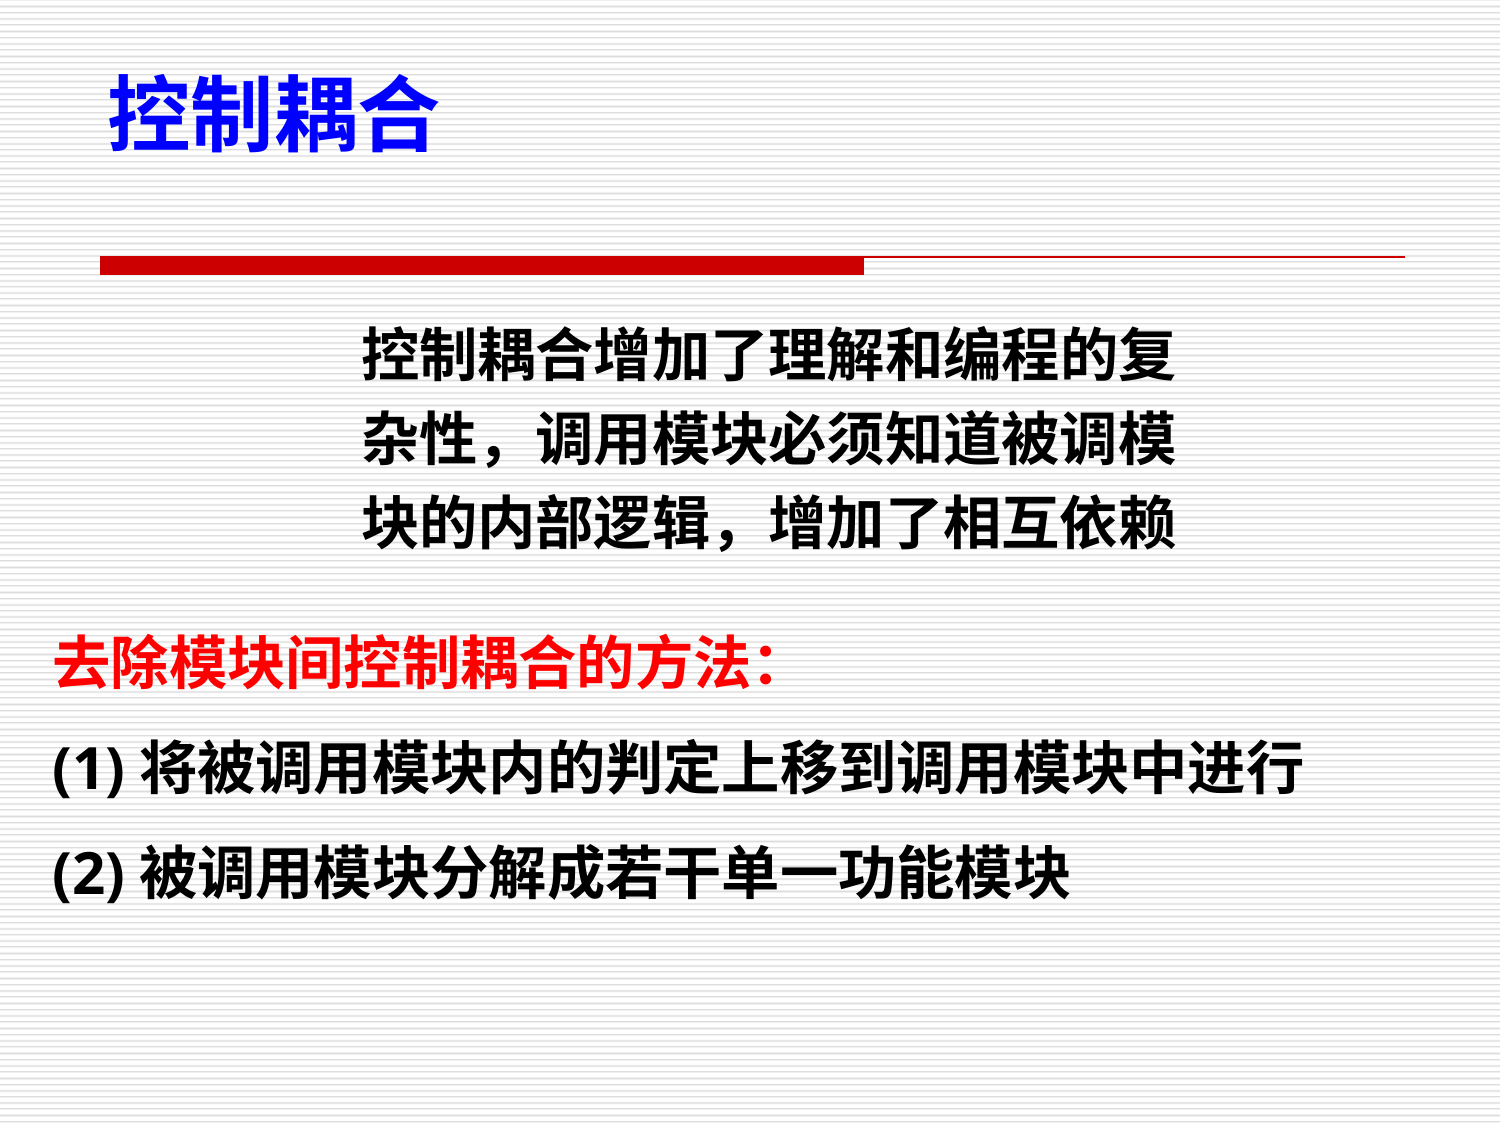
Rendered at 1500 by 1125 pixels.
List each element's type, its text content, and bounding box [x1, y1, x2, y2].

text_box 控制耦合增加了理解和编程的复 杂性，调用模块必须知道被调模 块的内部逻辑，增加了相互依赖 去除模块间控制耦合的方法： (1)将被调用模块内的判定上移到调用模块中进行 (2)被调用模块分解成若干单一功能模块 [37, 296, 1500, 1021]
picture [0, 0, 1500, 1125]
text_box 控制耦合 [92, 23, 1368, 202]
